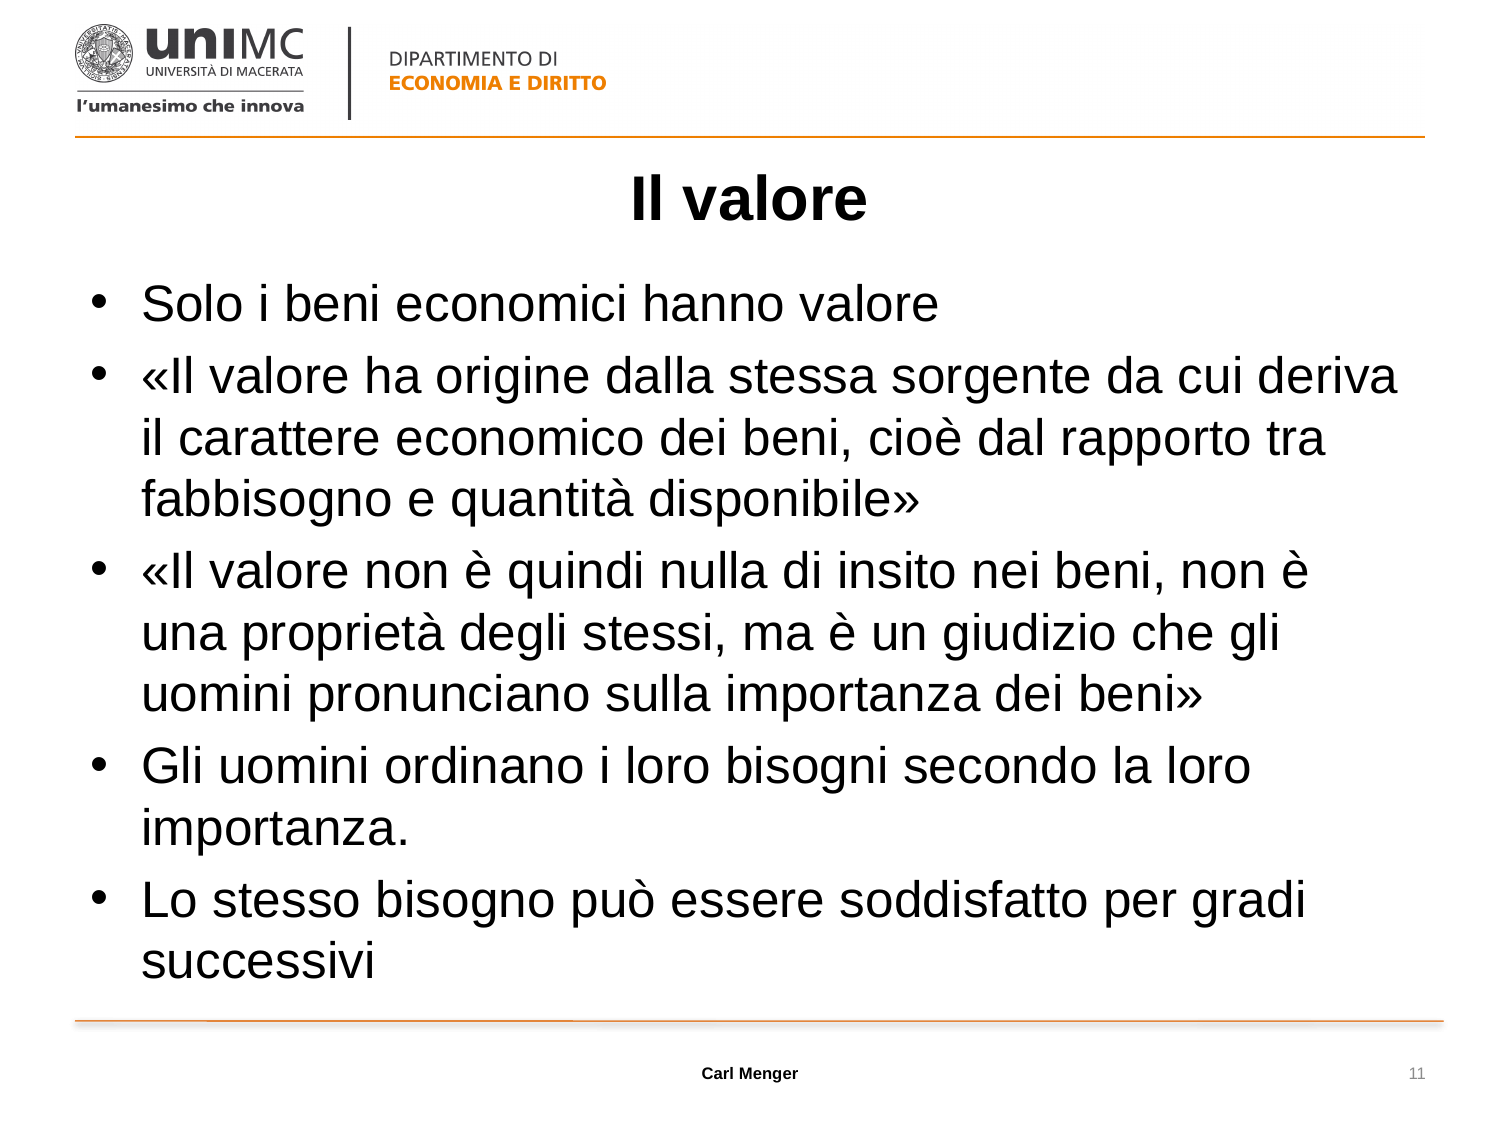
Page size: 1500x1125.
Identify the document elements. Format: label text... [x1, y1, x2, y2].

footer Carl Menger [512, 1042, 988, 1103]
title Il valore [75, 149, 1425, 241]
slide_number 11 [1091, 1042, 1442, 1103]
picture [75, 24, 1425, 138]
list Solo i beni economici hanno valore «Il valore ha origine dalla stessa sorgente da cui deriva il carattere economico dei beni, cioè dal rapporto tra fabbisogno e quantità disponibile» «Il valore non è quindi nulla di insito nei beni, non è una proprietà degli stessi, ma è un giudizio che gli uomini pronunciano sulla importanza dei beni» Gli uomini ordinano i loro bisogni secondo la loro importanza. Lo stesso bisogno può essere soddisfatto per gradi successivi [75, 262, 1425, 1005]
